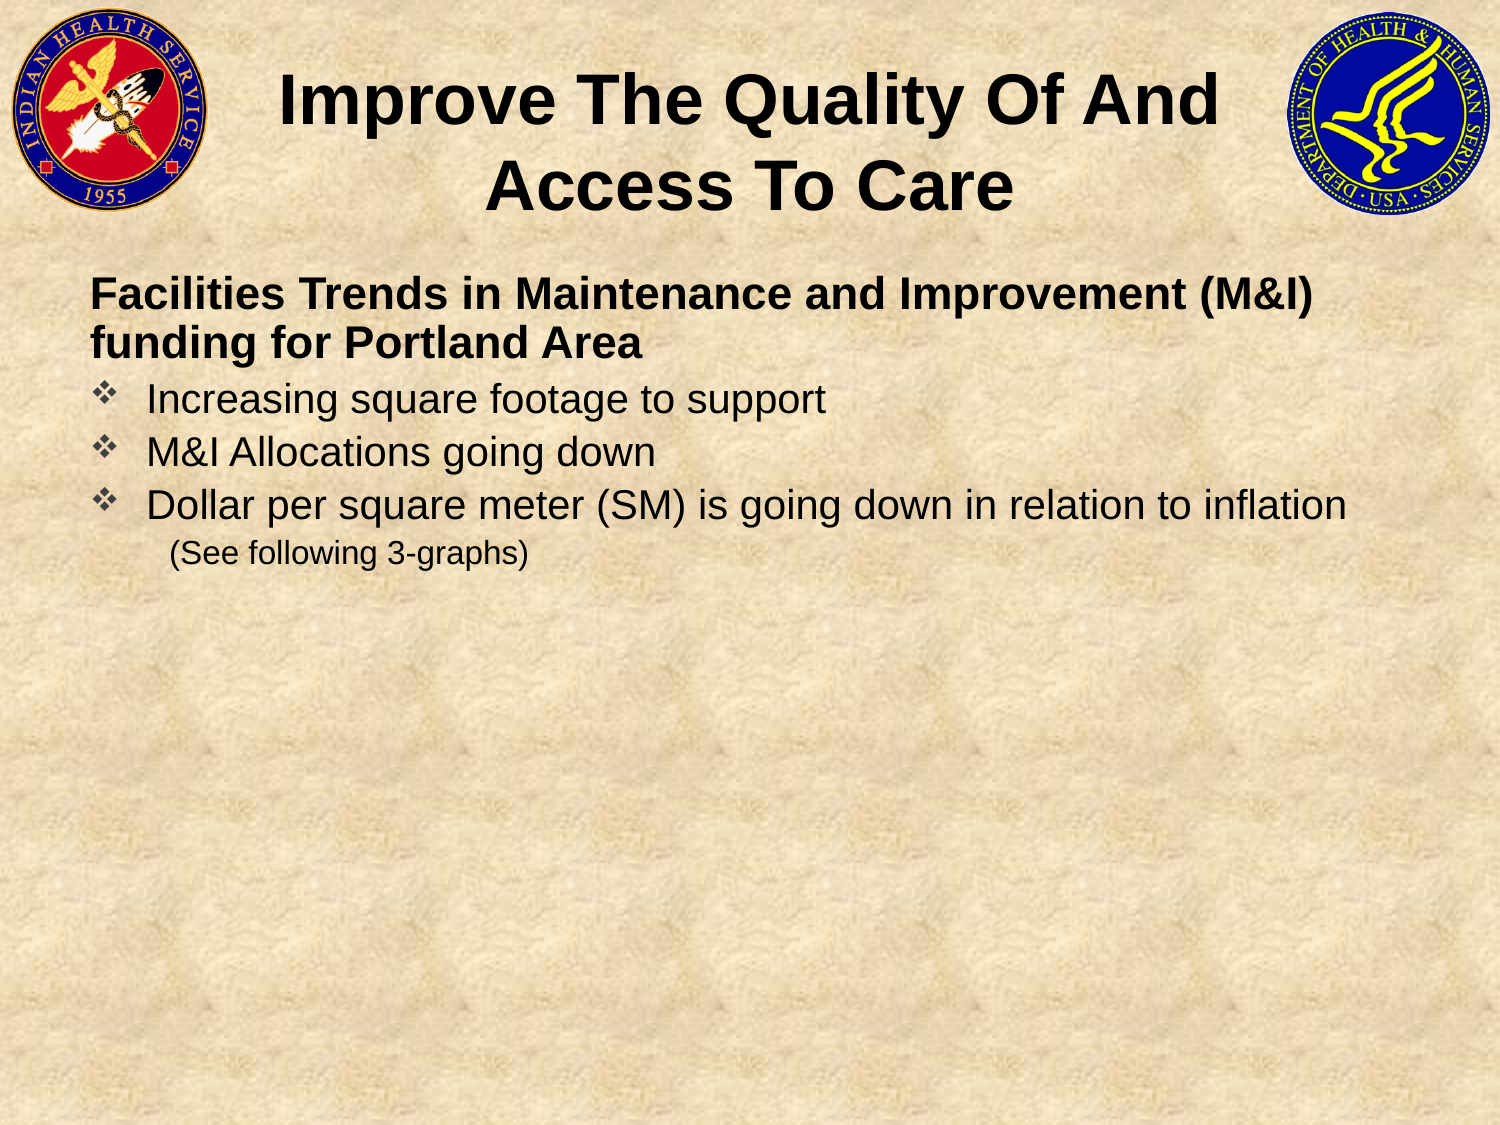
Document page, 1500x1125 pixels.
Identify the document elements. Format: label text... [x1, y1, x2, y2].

list Facilities Trends in Maintenance and Improvement (M&I) funding for Portland Area Increasing square footage to support M&I Allocations going down Dollar per square meter (SM) is going down in relation to inflation (See following 3-graphs) [75, 262, 1425, 1035]
title Improve The Quality Of And Access To Care [254, 45, 1288, 233]
picture [0, 0, 1500, 1125]
